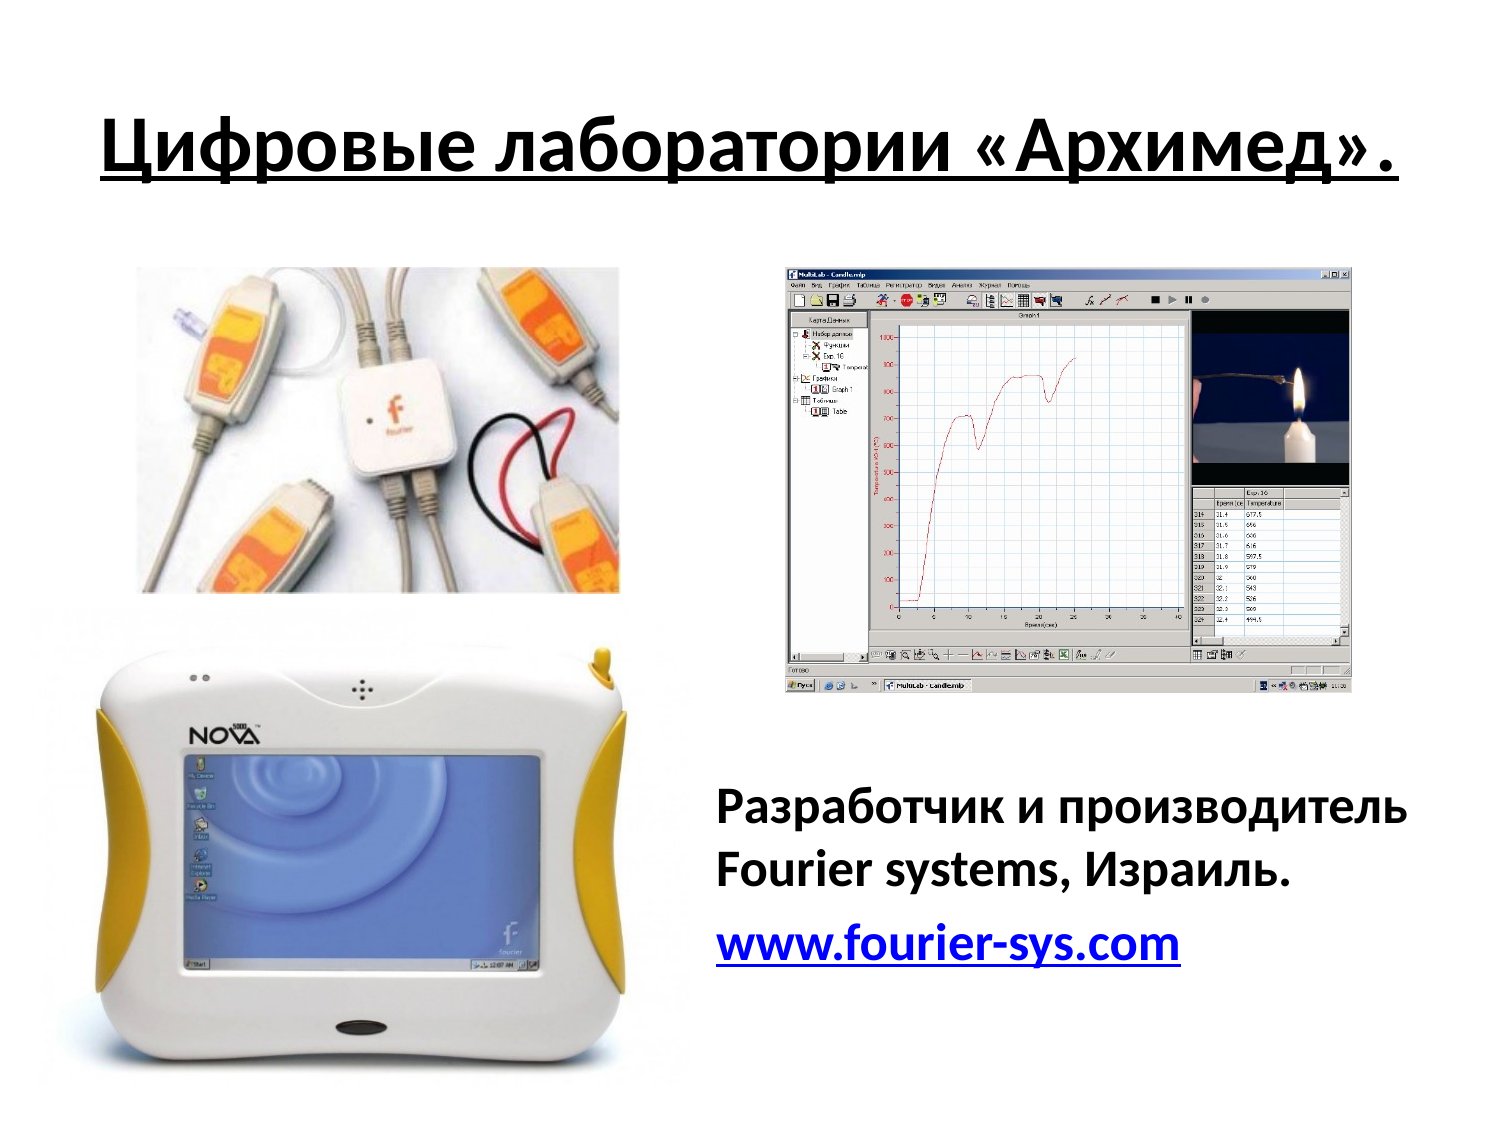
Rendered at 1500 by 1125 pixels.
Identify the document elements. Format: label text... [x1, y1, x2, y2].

picture [29, 609, 692, 1087]
picture [135, 266, 621, 594]
picture [785, 266, 1352, 693]
title Цифровые лаборатории «Архимед». [75, 45, 1425, 233]
list Разработчик и производитель Fourier systems, Израиль. www.fourier-sys.com [696, 763, 1436, 982]
